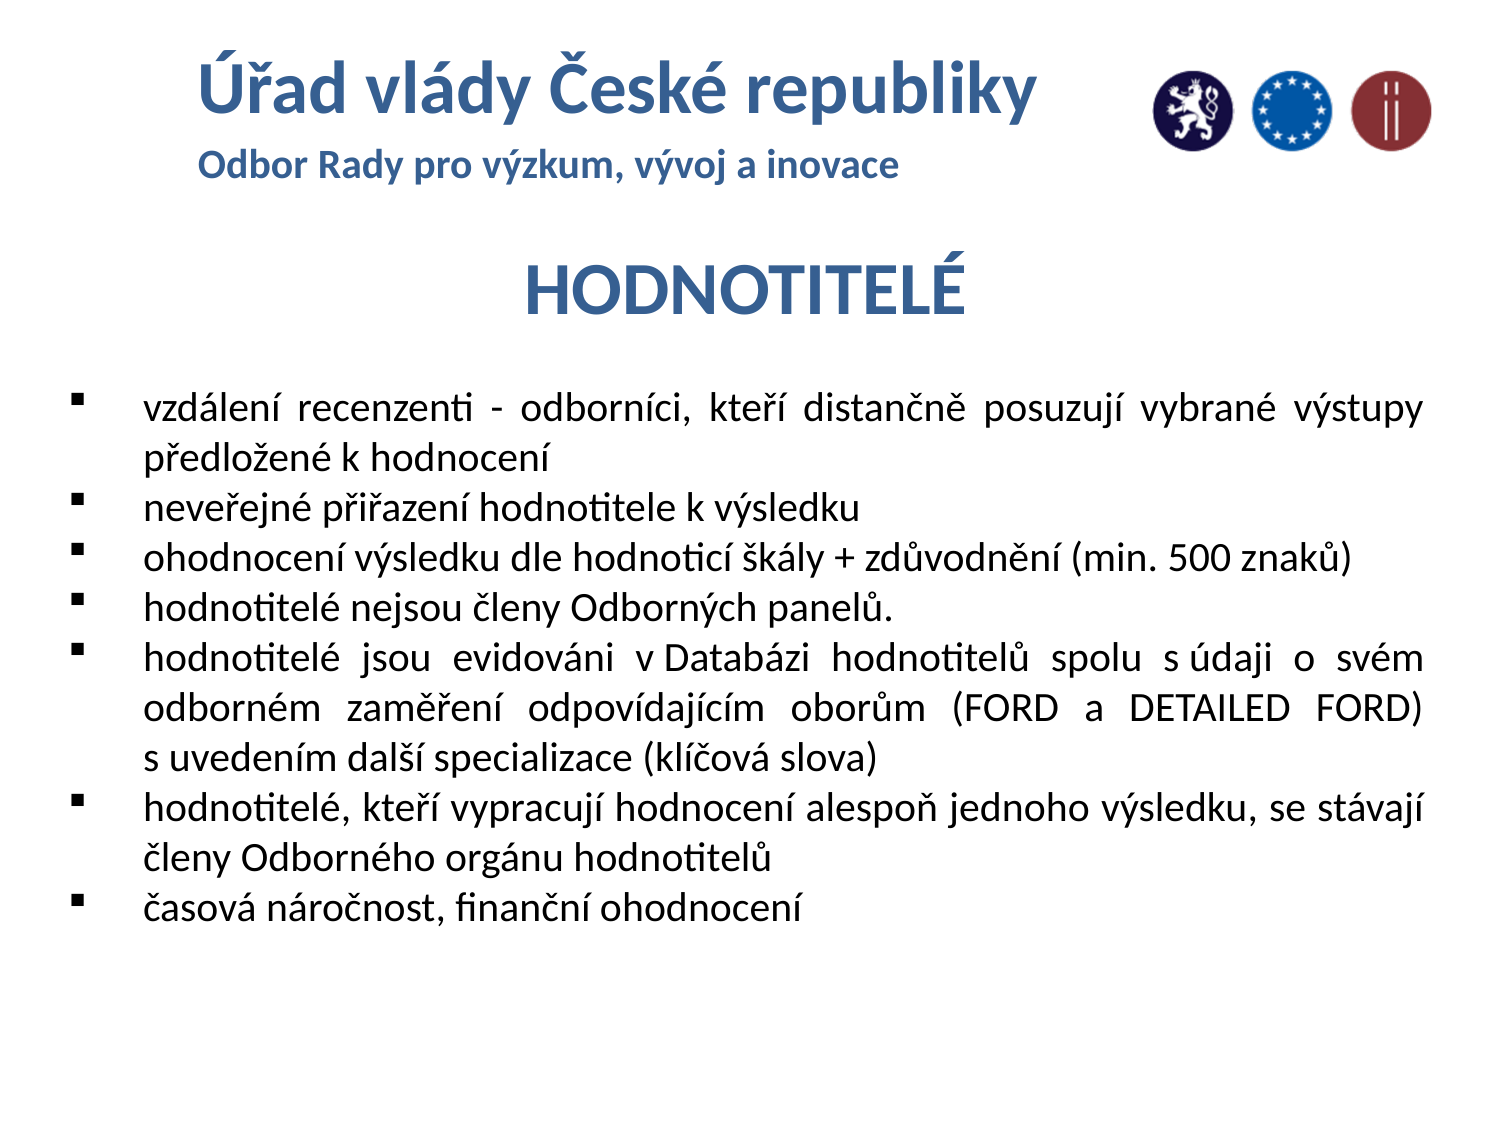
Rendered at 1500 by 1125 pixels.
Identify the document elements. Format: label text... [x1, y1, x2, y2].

picture [1151, 66, 1435, 155]
text_box HODNOTITELÉ vzdálení recenzenti - odborníci, kteří distančně posuzují vybrané výstupy předložené k hodnocení neveřejné přiřazení hodnotitele k výsledku ohodnocení výsledku dle hodnoticí škály + zdůvodnění (min. 500 znaků) hodnotitelé nejsou členy Odborných panelů. hodnotitelé jsou evidováni v Databázi hodnotitelů spolu s údaji o svém odborném zaměření odpovídajícím oborům (FORD a DETAILED FORD) s uvedením další specializace (klíčová slova) hodnotitelé, kteří vypracují hodnocení alespoň jednoho výsledku, se stávají členy Odborného orgánu hodnotitelů časová náročnost, finanční ohodnocení [53, 231, 1440, 1034]
subtitle Úřad vlády České republiky Odbor Rady pro výzkum, vývoj a inovace [183, 30, 1152, 231]
